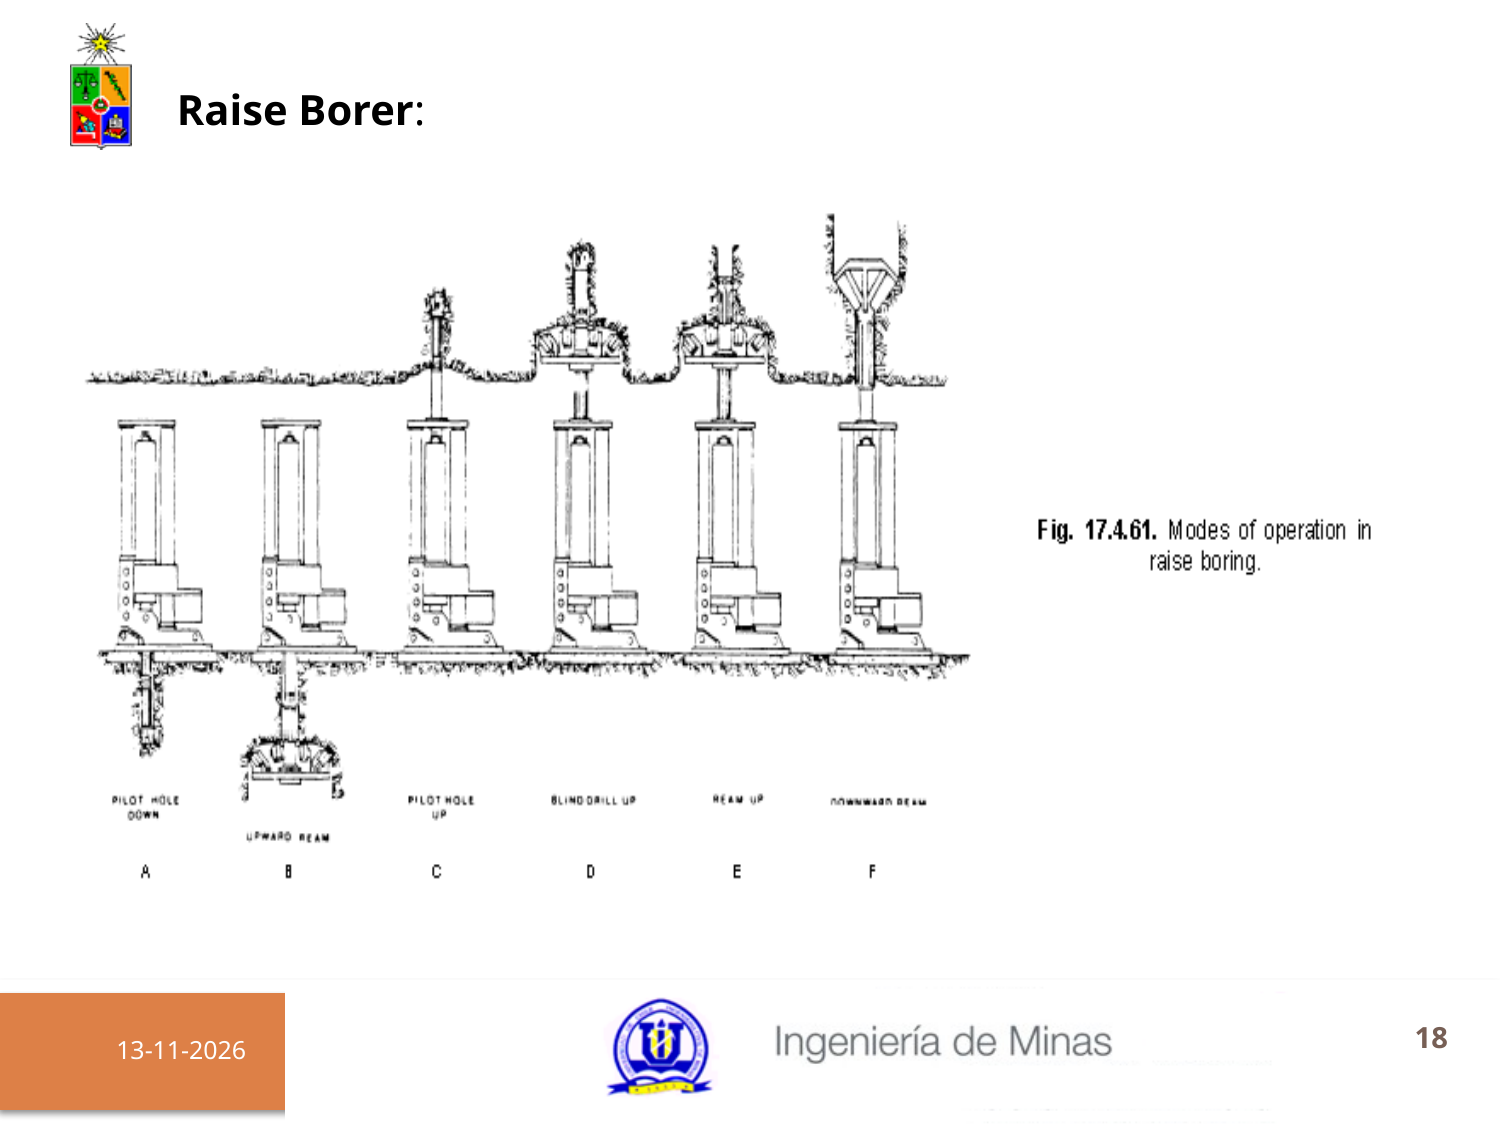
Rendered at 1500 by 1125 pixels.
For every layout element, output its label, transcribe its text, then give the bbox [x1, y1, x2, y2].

text_box Raise Borer: [140, 81, 914, 209]
picture [69, 23, 132, 151]
picture [81, 210, 1411, 915]
picture [285, 980, 1500, 1125]
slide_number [12, 995, 279, 1108]
